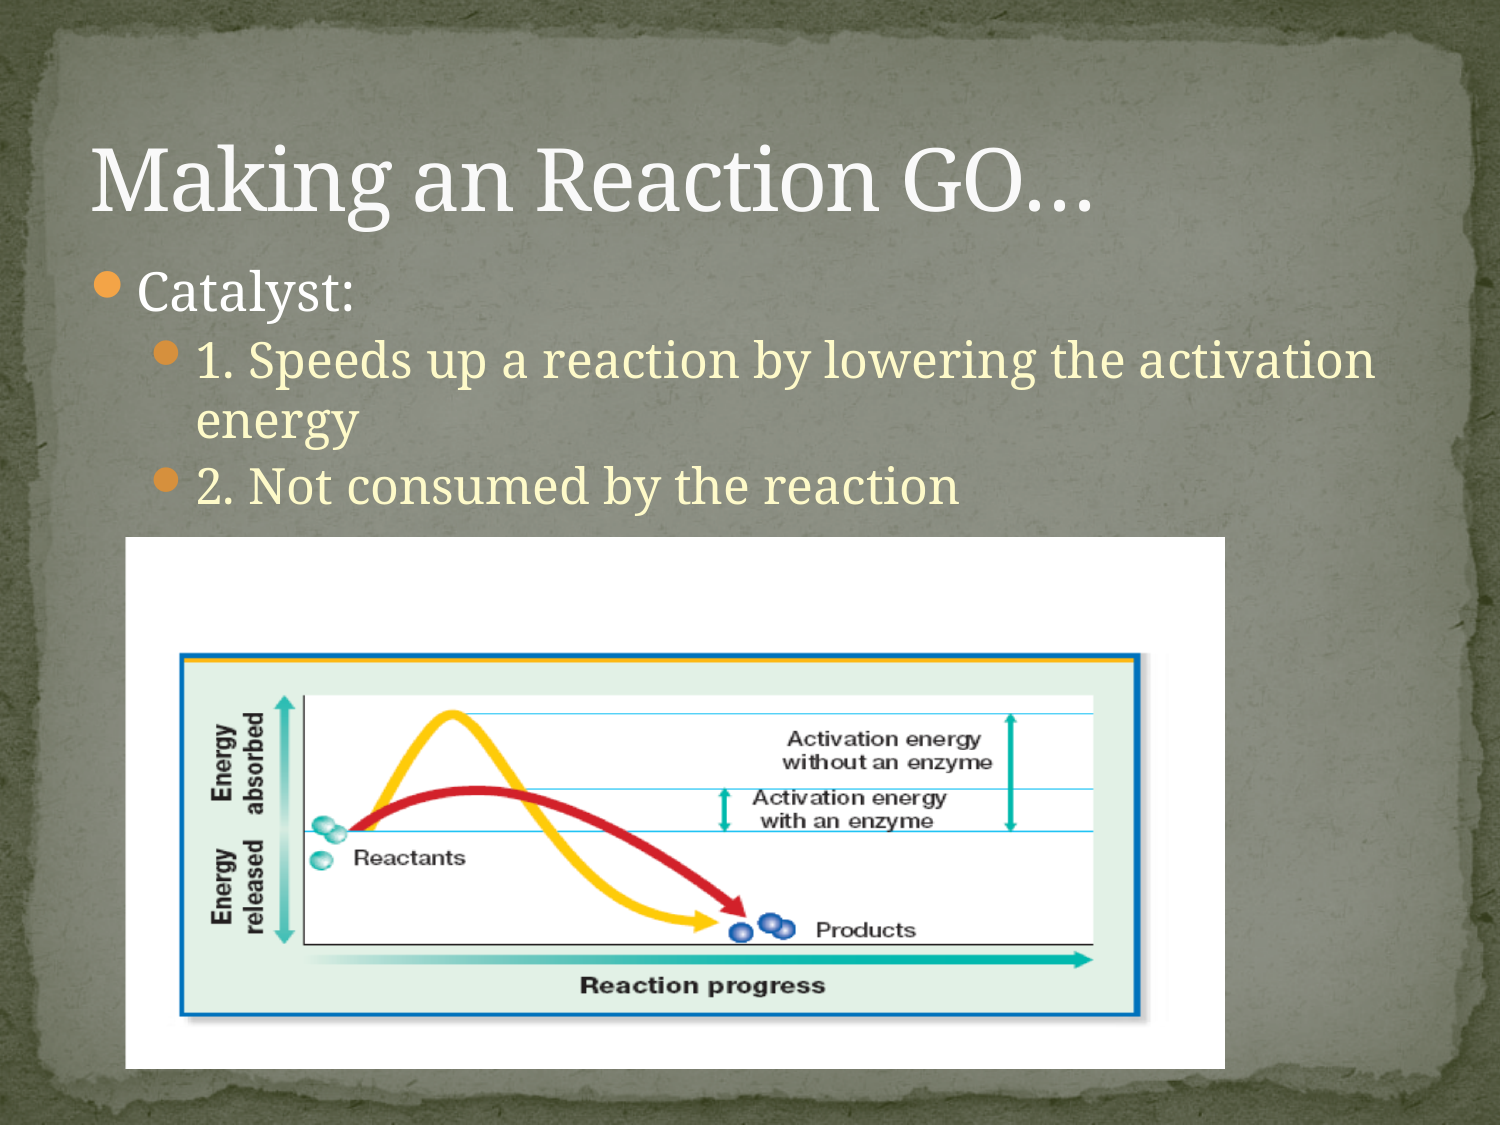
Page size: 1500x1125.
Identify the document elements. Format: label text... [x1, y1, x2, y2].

list Catalyst: 1. Speeds up a reaction by lowering the activation energy 2. Not consumed by the reaction [74, 249, 403, 1001]
list Catalyst: 1. Speeds up a reaction by lowering the activation energy 2. Not consumed by the reaction [945, 249, 1426, 1001]
title Making an Reaction GO… [74, 37, 1425, 238]
picture [409, 252, 942, 1125]
